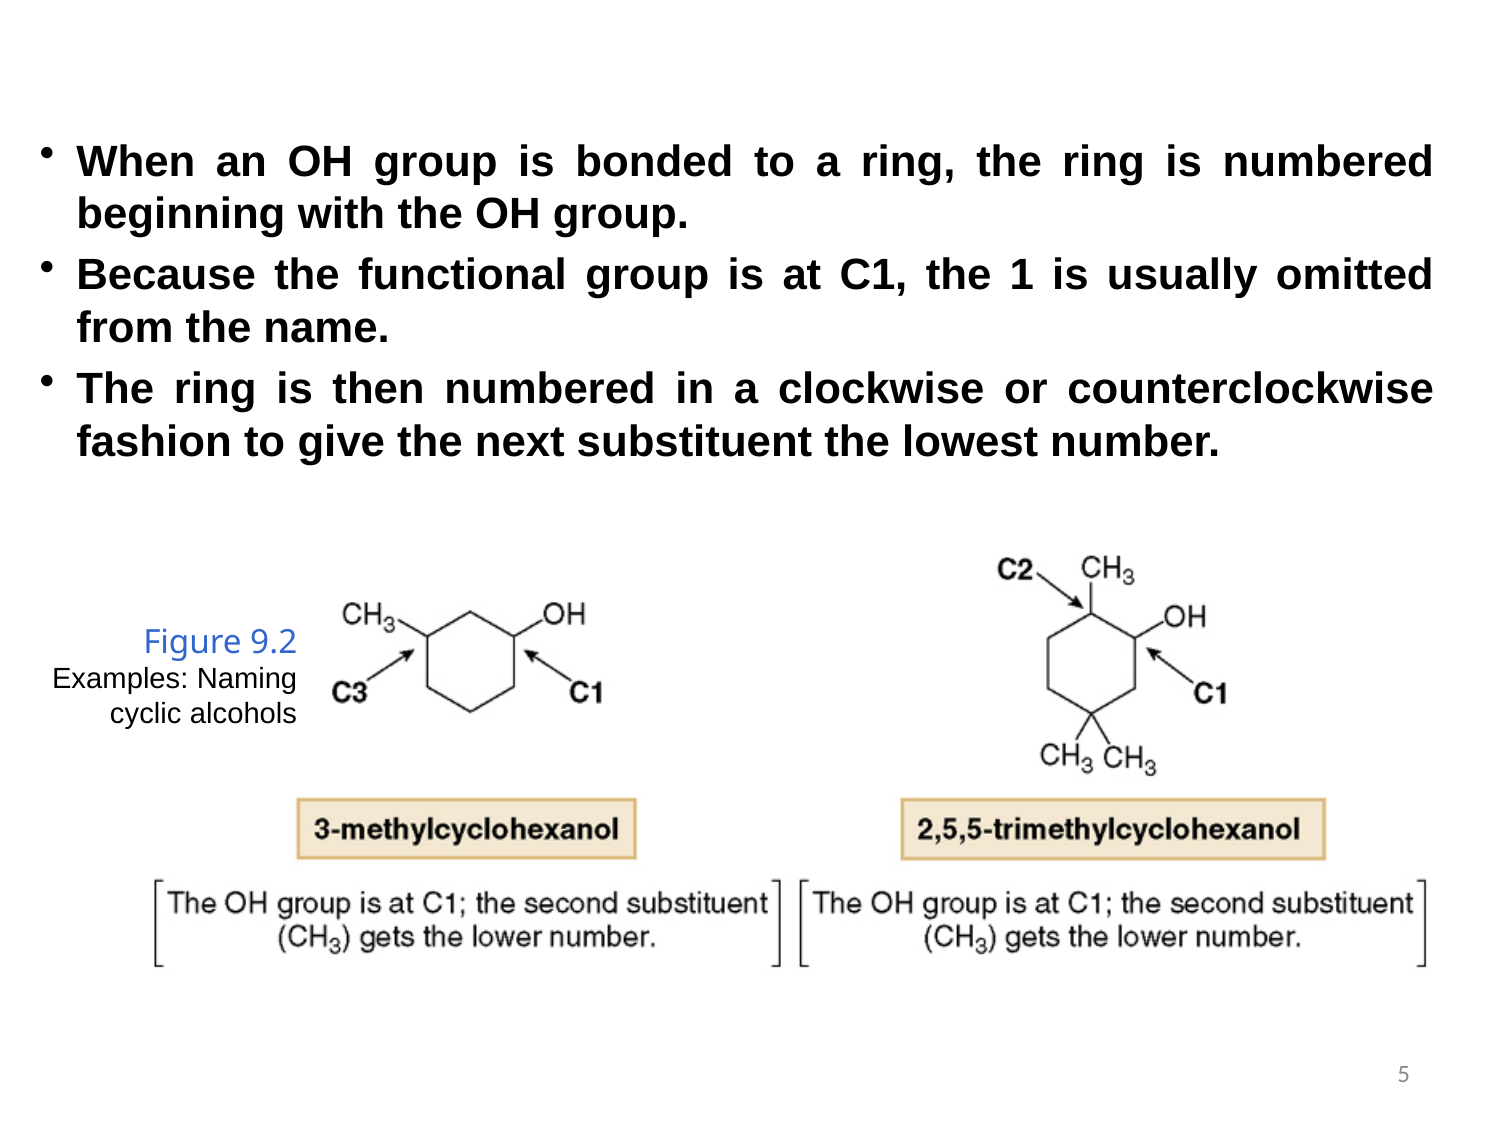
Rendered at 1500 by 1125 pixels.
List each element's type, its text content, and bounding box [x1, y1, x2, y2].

text_box When an OH group is bonded to a ring, the ring is numbered beginning with the OH group. Because the functional group is at C1, the 1 is usually omitted from the name. The ring is then numbered in a clockwise or counterclockwise fashion to give the next substituent the lowest number. [24, 124, 1450, 473]
picture [149, 524, 1431, 972]
text_box Figure 9.2 Examples: Naming cyclic alcohols [37, 612, 144, 738]
slide_number 5 [1074, 1042, 1425, 1103]
